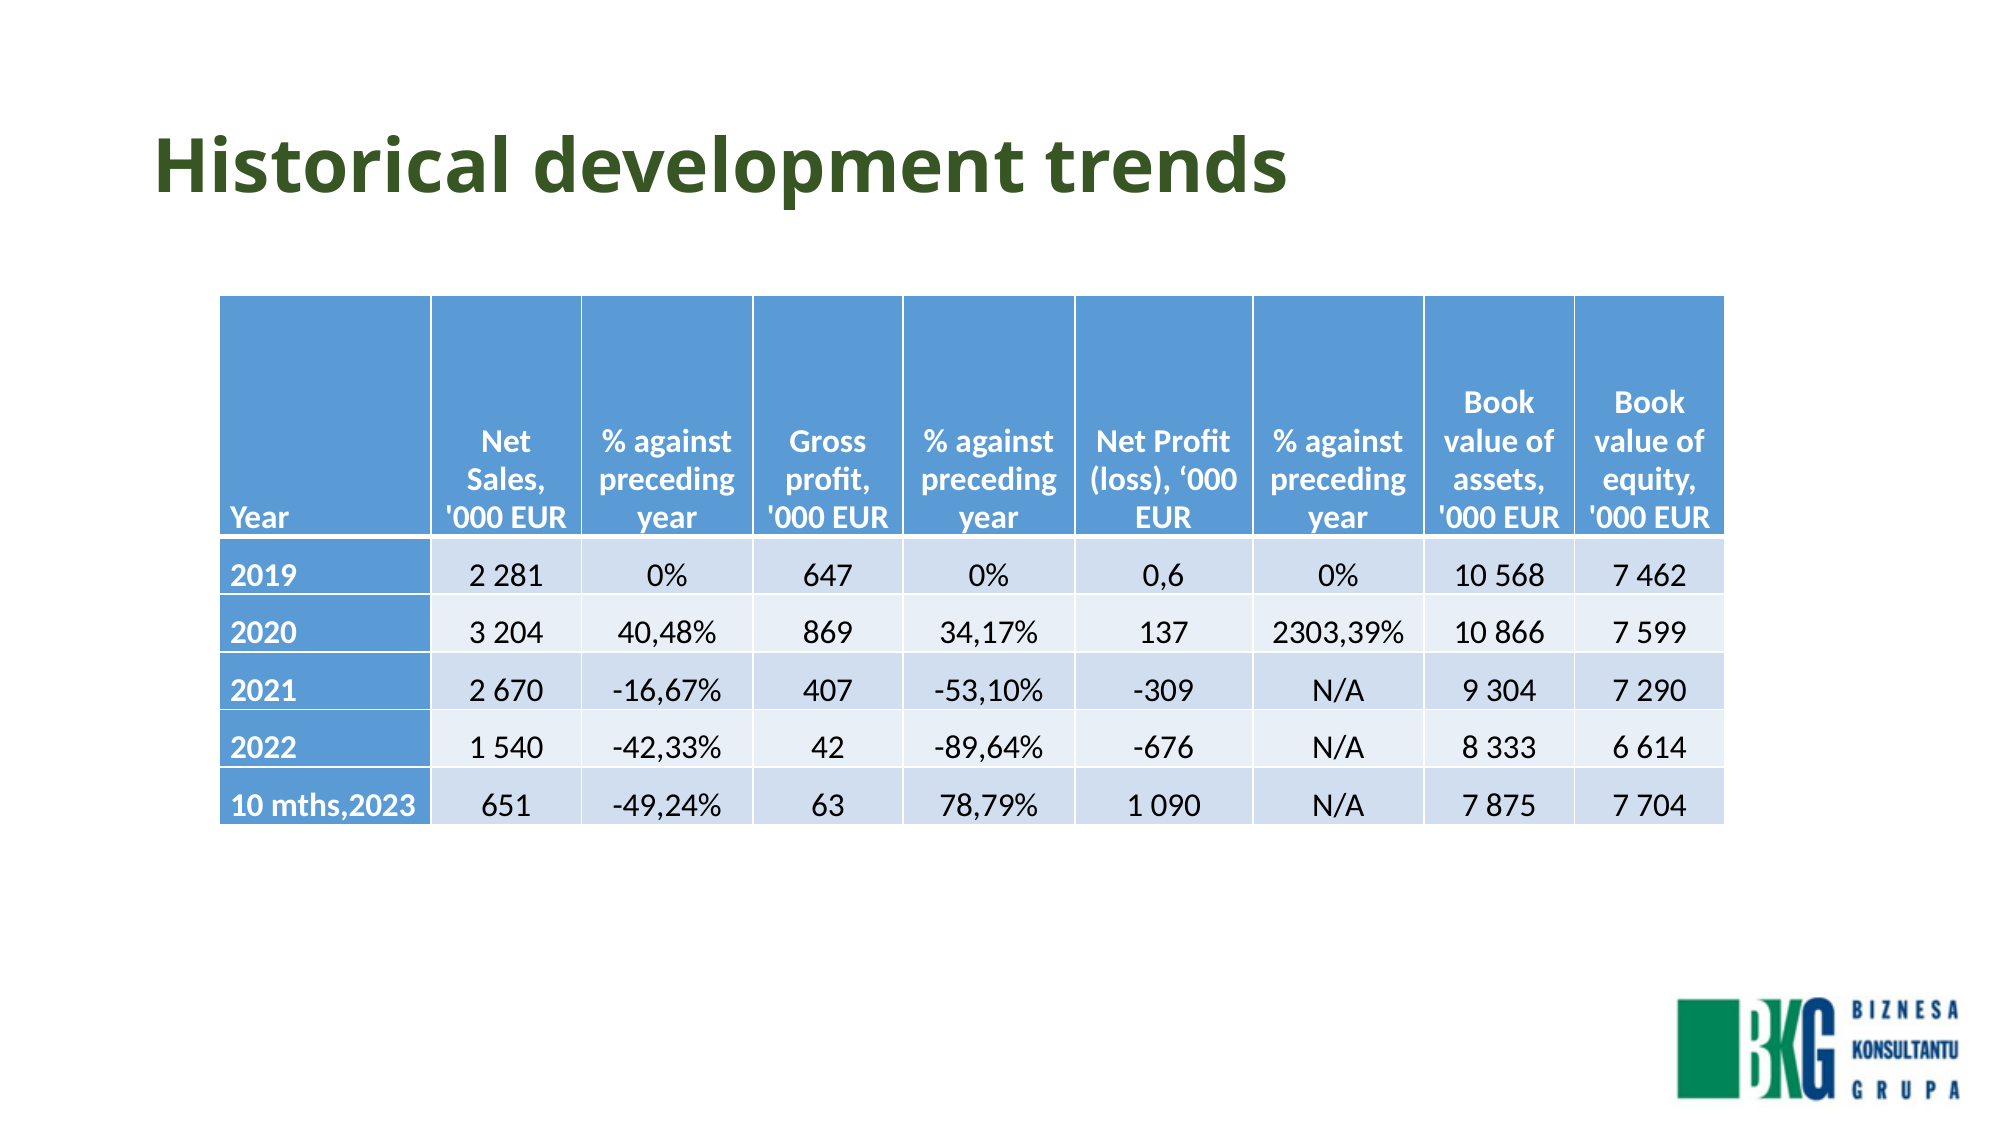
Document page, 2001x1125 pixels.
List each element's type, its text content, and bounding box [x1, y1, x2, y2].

table_cell -16,67% [582, 653, 752, 709]
table_cell 2019 [220, 539, 430, 593]
table_cell 40,48% [582, 595, 752, 651]
table_cell 7 875 [1425, 768, 1574, 824]
table_cell 2021 [220, 653, 430, 709]
table_cell -53,10% [904, 653, 1074, 709]
table_cell -89,64% [904, 710, 1074, 766]
table_cell N/A [1254, 710, 1423, 766]
table_header Book value of equity, '000 EUR [1575, 296, 1724, 534]
table_cell 0,6 [1076, 539, 1252, 593]
table_cell 137 [1076, 595, 1252, 651]
table_cell -42,33% [582, 710, 752, 766]
table_cell -676 [1076, 710, 1252, 766]
table_header % against preceding year [1254, 296, 1423, 534]
table_cell N/A [1254, 768, 1423, 824]
table_cell 7 462 [1575, 539, 1724, 593]
table_cell -309 [1076, 653, 1252, 709]
table_cell 869 [754, 595, 902, 651]
table_cell 2 670 [432, 653, 581, 709]
picture [1667, 993, 1966, 1108]
table_header % against preceding year [904, 296, 1074, 534]
table_cell 9 304 [1425, 653, 1574, 709]
table_cell 2022 [220, 710, 430, 766]
table_cell -49,24% [582, 768, 752, 824]
title Historical development trends [137, 59, 1863, 278]
table_cell 0% [904, 539, 1074, 593]
table_header % against preceding year [582, 296, 752, 534]
table_cell 78,79% [904, 768, 1074, 824]
table_cell 2303,39% [1254, 595, 1423, 651]
table_header Net Sales, '000 EUR [432, 296, 581, 534]
table_cell 647 [754, 539, 902, 593]
table_cell 0% [582, 539, 752, 593]
table_header Book value of assets, '000 EUR [1425, 296, 1574, 534]
table_cell 1 540 [432, 710, 581, 766]
table_cell 7 599 [1575, 595, 1724, 651]
table_header Year [220, 296, 430, 534]
table_header Gross profit, '000 EUR [754, 296, 902, 534]
table_cell 1 090 [1076, 768, 1252, 824]
table_cell 0% [1254, 539, 1423, 593]
table_cell 407 [754, 653, 902, 709]
table_cell 63 [754, 768, 902, 824]
table_cell 10 568 [1425, 539, 1574, 593]
table_cell N/A [1254, 653, 1423, 709]
table_cell 3 204 [432, 595, 581, 651]
table_header Net Profit (loss), ‘000 EUR [1076, 296, 1252, 534]
table_cell 10 866 [1425, 595, 1574, 651]
table_cell 2 281 [432, 539, 581, 593]
table_cell 10 mths,2023 [220, 768, 430, 824]
table_cell 7 704 [1575, 768, 1724, 824]
table_cell 42 [754, 710, 902, 766]
table_cell 8 333 [1425, 710, 1574, 766]
table_cell 2020 [220, 595, 430, 651]
table_cell 34,17% [904, 595, 1074, 651]
table_cell 651 [432, 768, 581, 824]
table_cell 6 614 [1575, 710, 1724, 766]
table_cell 7 290 [1575, 653, 1724, 709]
